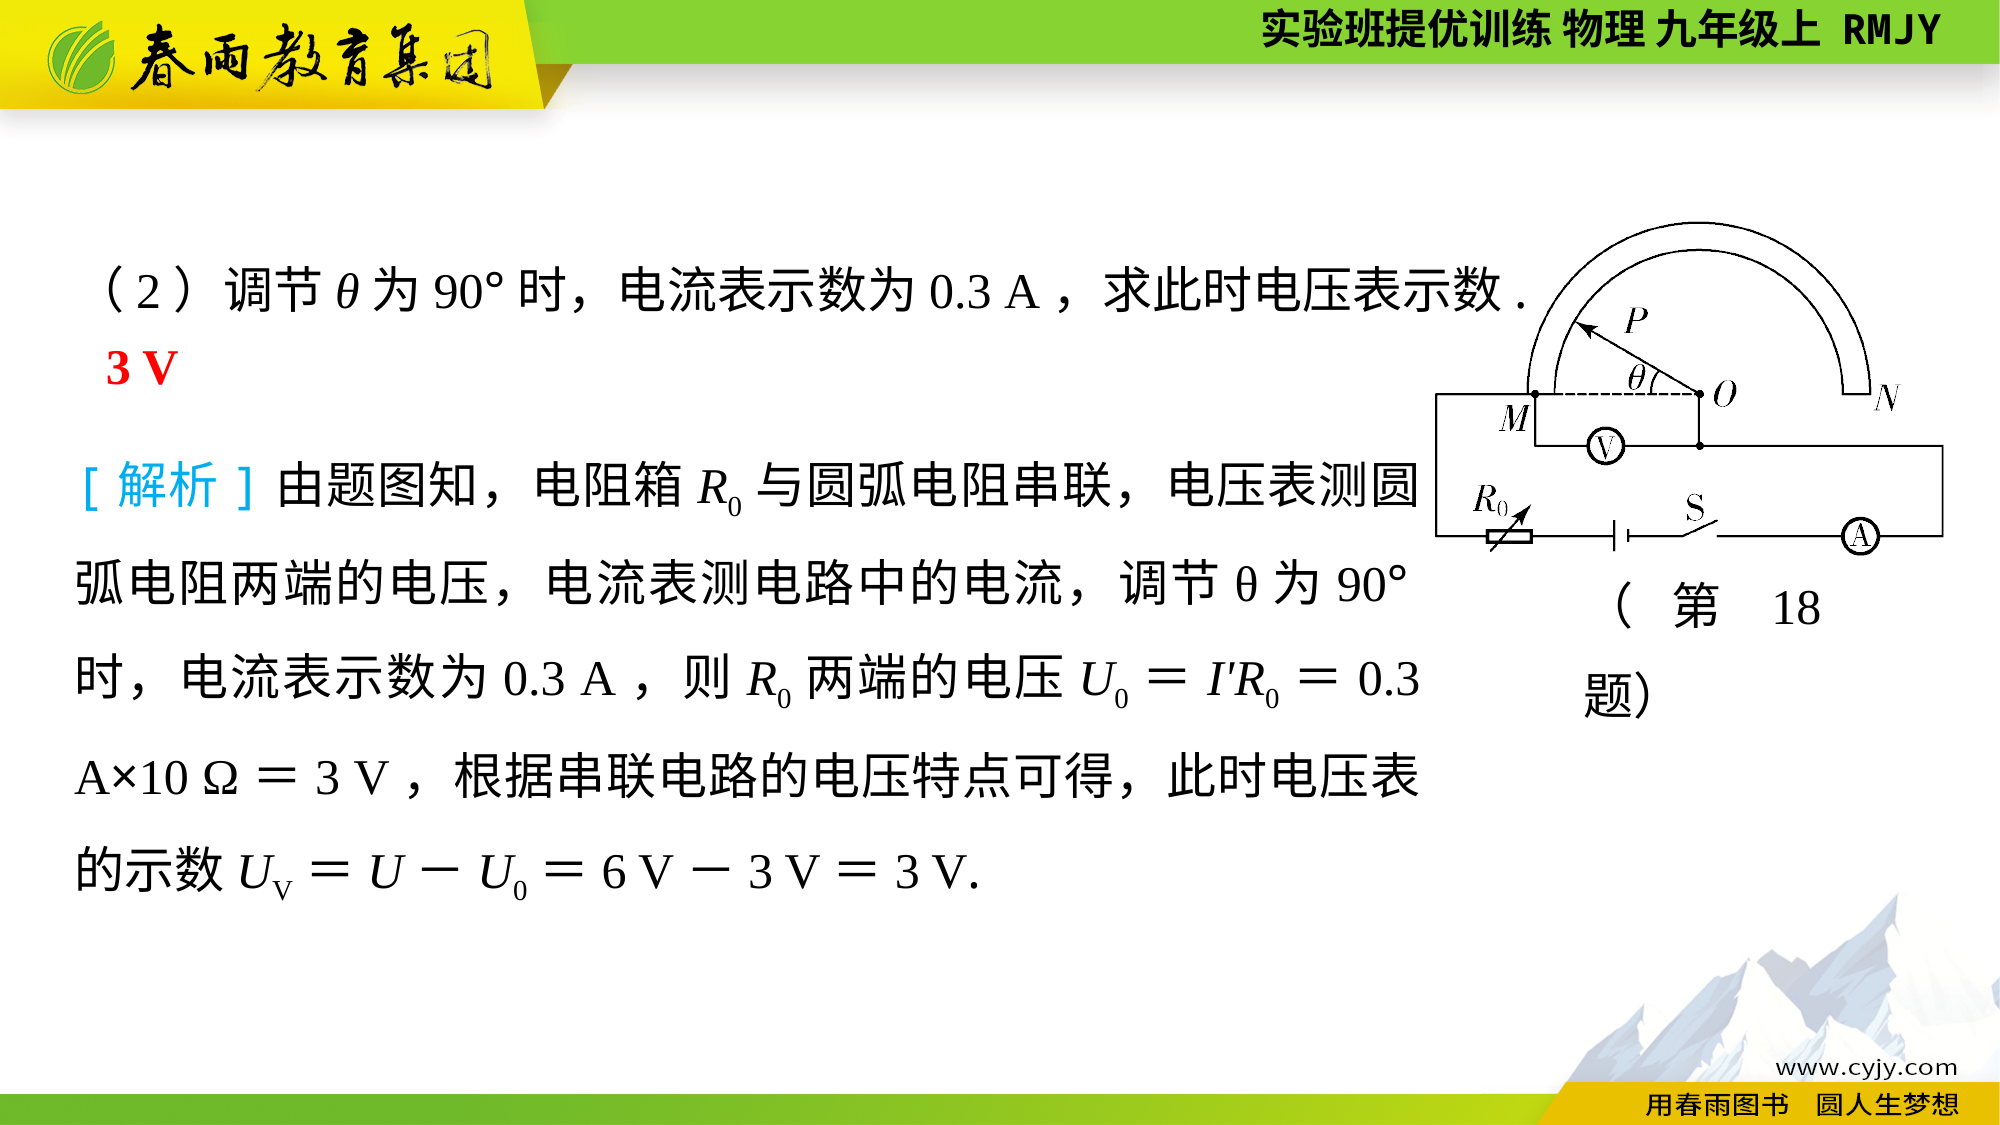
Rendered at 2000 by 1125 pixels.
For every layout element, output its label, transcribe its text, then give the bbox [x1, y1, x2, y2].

text_box [解析]由题图知，电阻箱R0与圆弧电阻串联，电压表测圆弧电阻两端的电压，电流表测电路中的电流，调节θ为90°时，电流表示数为0.3 A，则R0两端的电压U0＝I'R0＝0.3 A×10 Ω＝3 V，根据串联电路的电压特点可得，此时电压表的示数UV＝U－U0＝6 V－3 V＝3 V. [59, 411, 1436, 914]
picture [0, 0, 2000, 1125]
text_box （第18题） [1568, 563, 1849, 643]
text_box 3 V [91, 327, 194, 402]
list （2）调节θ为90°时，电流表示数为0.3 A，求此时电压表示数. [59, 221, 1433, 328]
